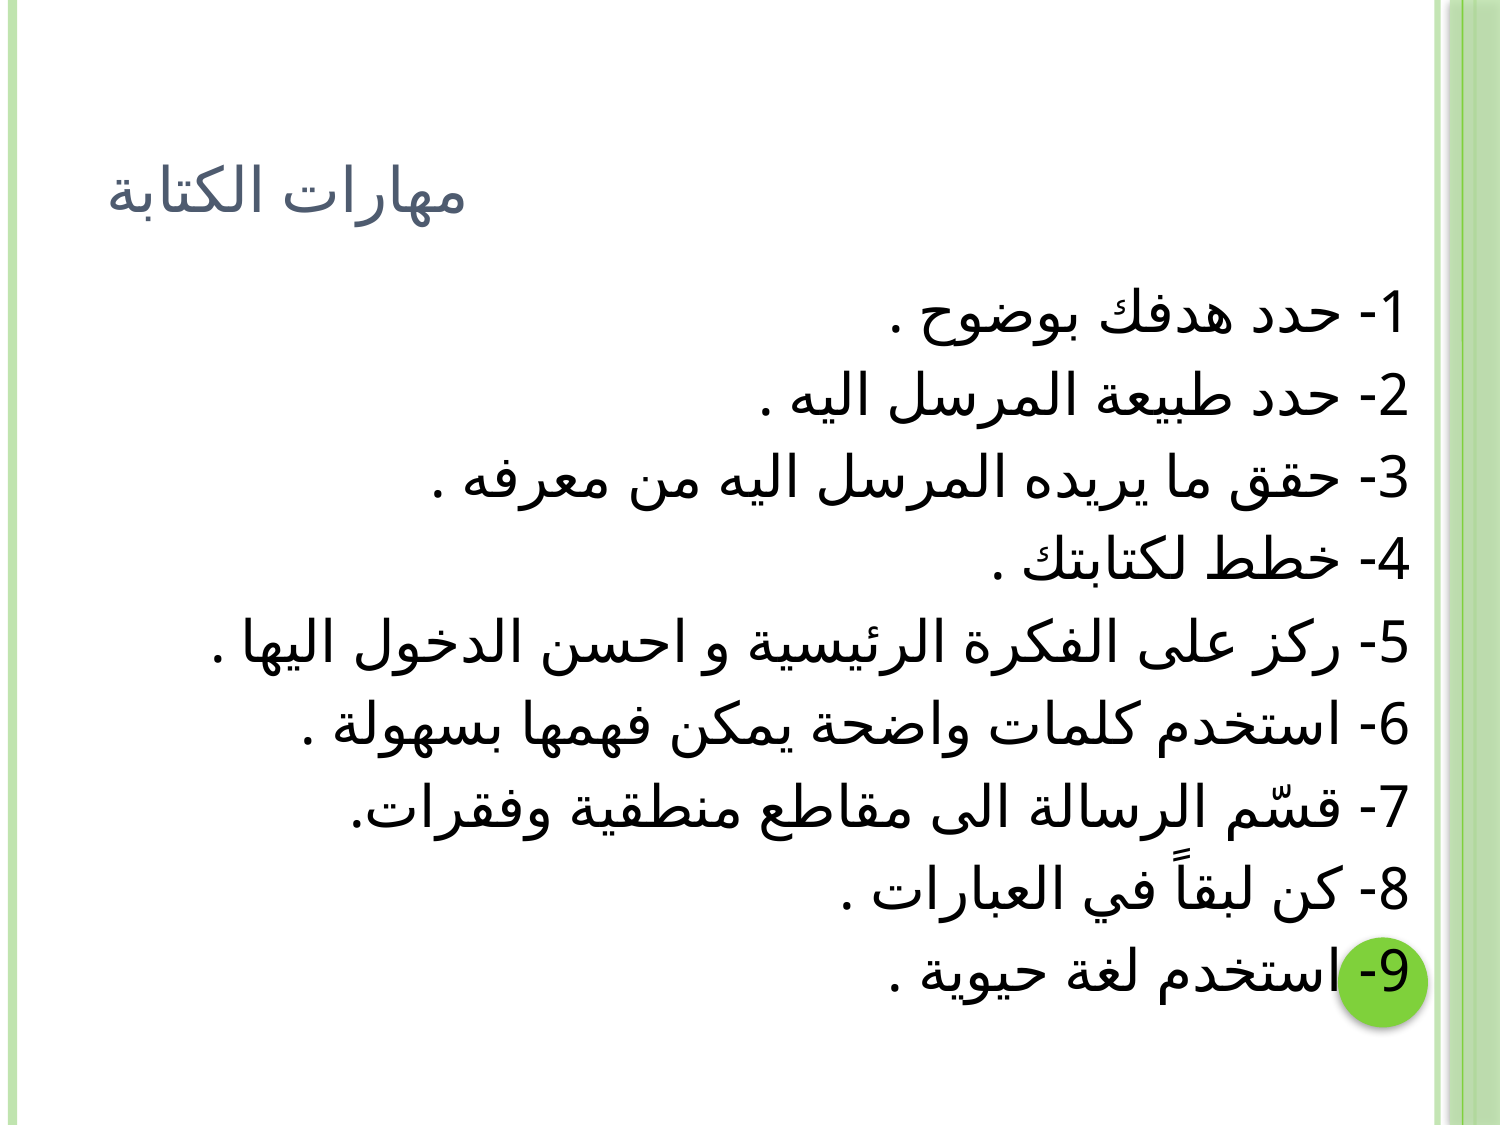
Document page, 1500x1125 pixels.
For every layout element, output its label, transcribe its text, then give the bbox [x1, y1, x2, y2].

title مهارات الكتابة [75, 45, 1300, 233]
list 1- حدد هدفك بوضوح . 2- حدد طبيعة المرسل اليه . 3- حقق ما يريده المرسل اليه من معرفه . 4- خطط لكتابتك . 5- ركز على الفكرة الرئيسية و احسن الدخول اليها . 6- استخدم كلمات واضحة يمكن فهمها بسهولة . 7- قسّم الرسالة الى مقاطع منطقية وفقرات. 8- كن لبقاً في العبارات . 9- استخدم لغة حيوية . [75, 267, 1425, 1071]
